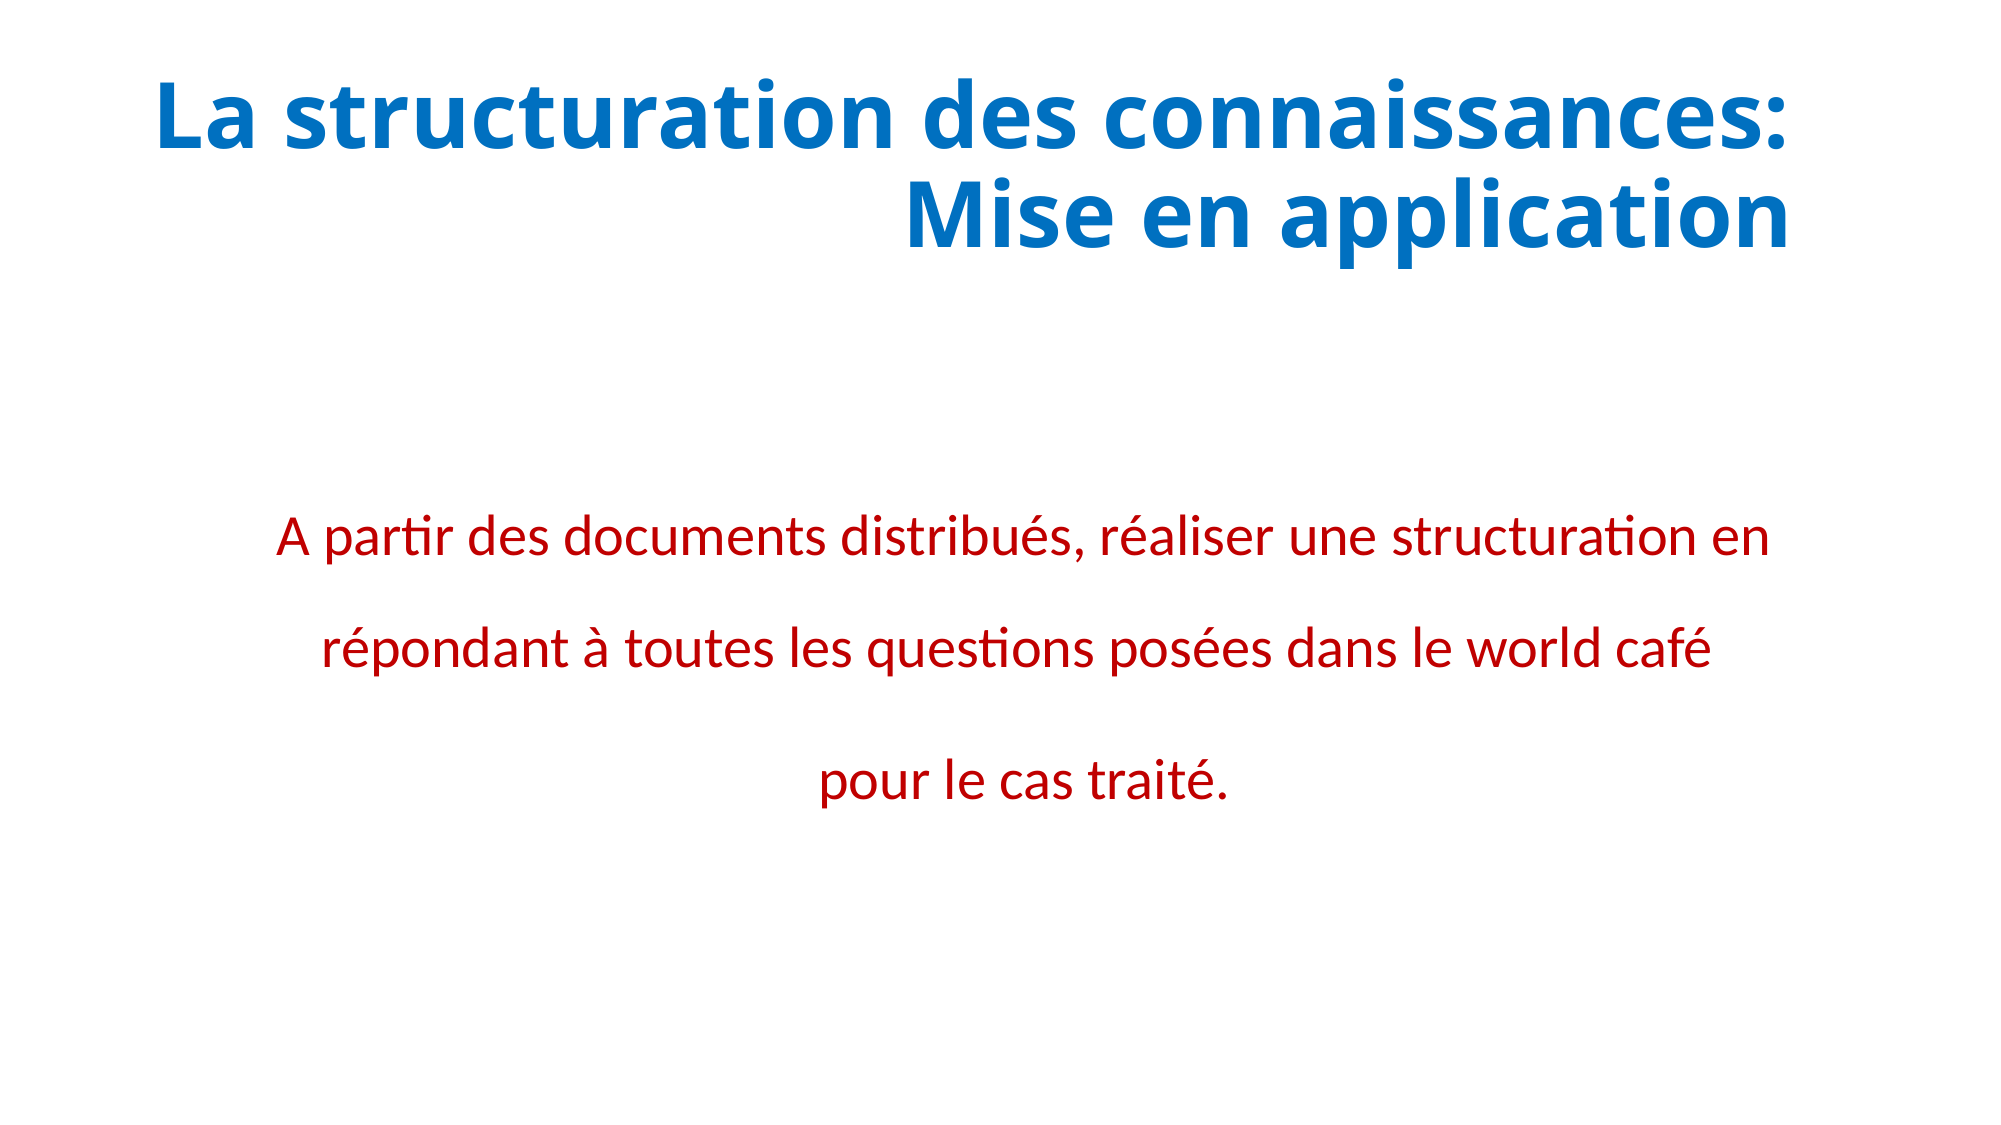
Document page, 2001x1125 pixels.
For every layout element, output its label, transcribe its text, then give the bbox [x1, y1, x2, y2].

title La structuration des connaissances: Mise en application [137, 59, 1863, 278]
list A partir des documents distribués, réaliser une structuration en répondant à toutes les questions posées dans le world café pour le cas traité. [137, 447, 1911, 830]
